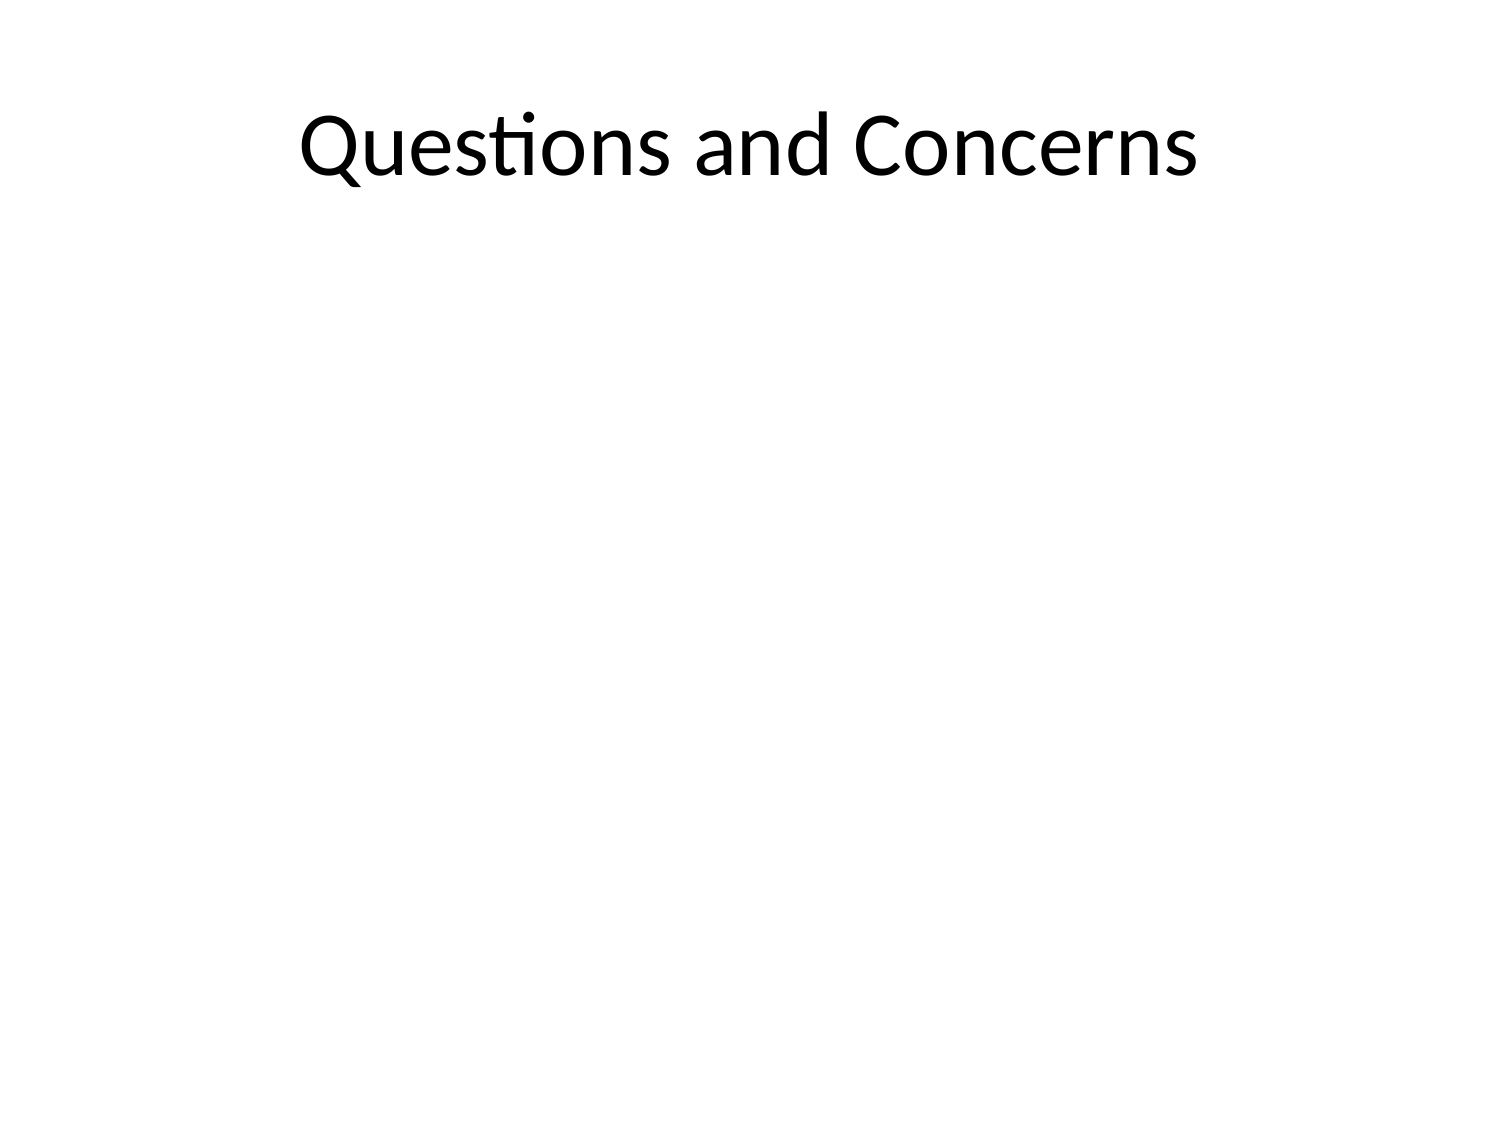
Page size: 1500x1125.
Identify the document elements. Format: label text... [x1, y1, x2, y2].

title Questions and Concerns [75, 45, 1425, 233]
